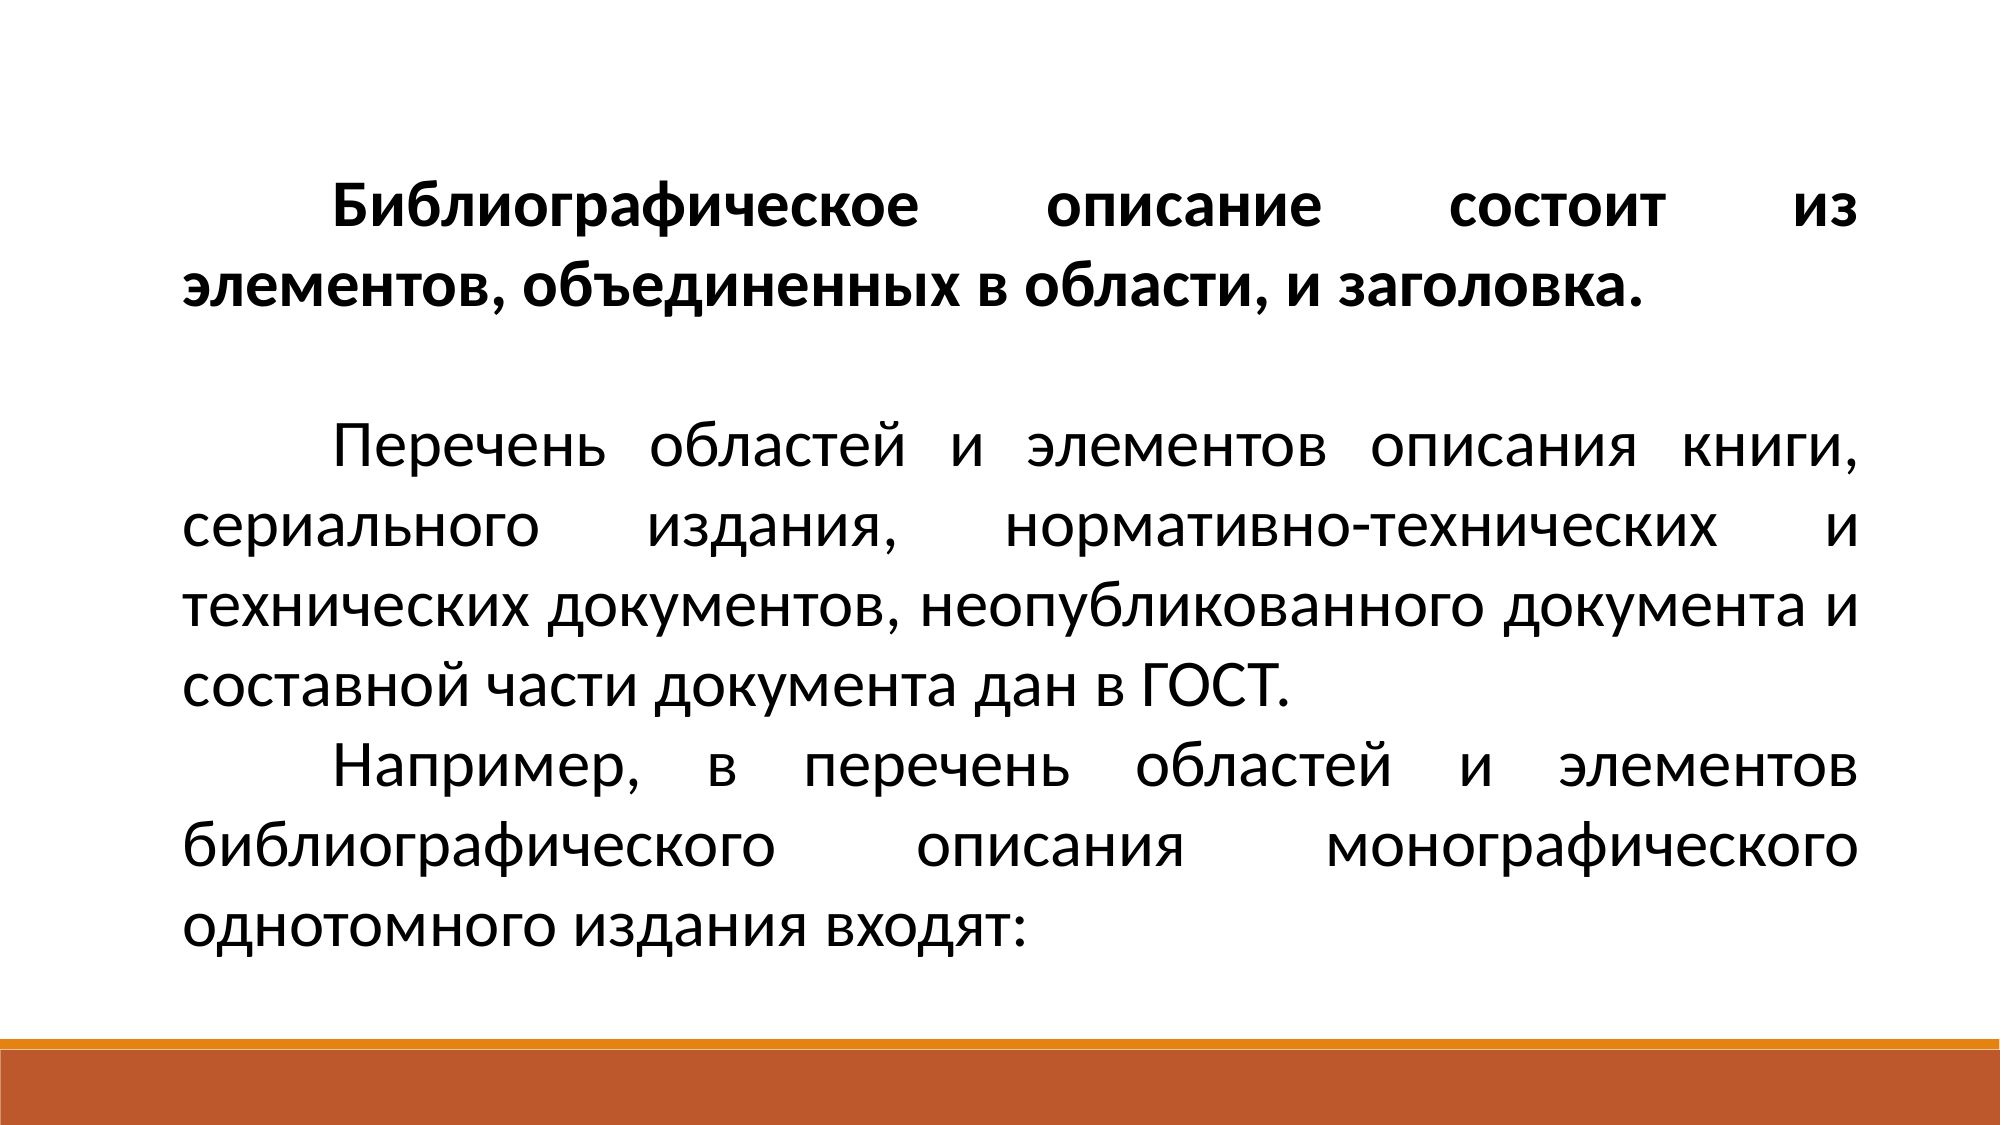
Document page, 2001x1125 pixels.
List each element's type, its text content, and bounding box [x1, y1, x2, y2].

text_box Библиографическое описание состоит из элементов, объединенных в области, и заголовка. Перечень областей и элементов описания книги, сериального издания, нормативно-технических и технических документов, неопубликованного документа и составной части документа дан в ГОСТ. Например, в перечень областей и элементов библиографического описания монографического однотомного издания входят: [168, 152, 1875, 967]
